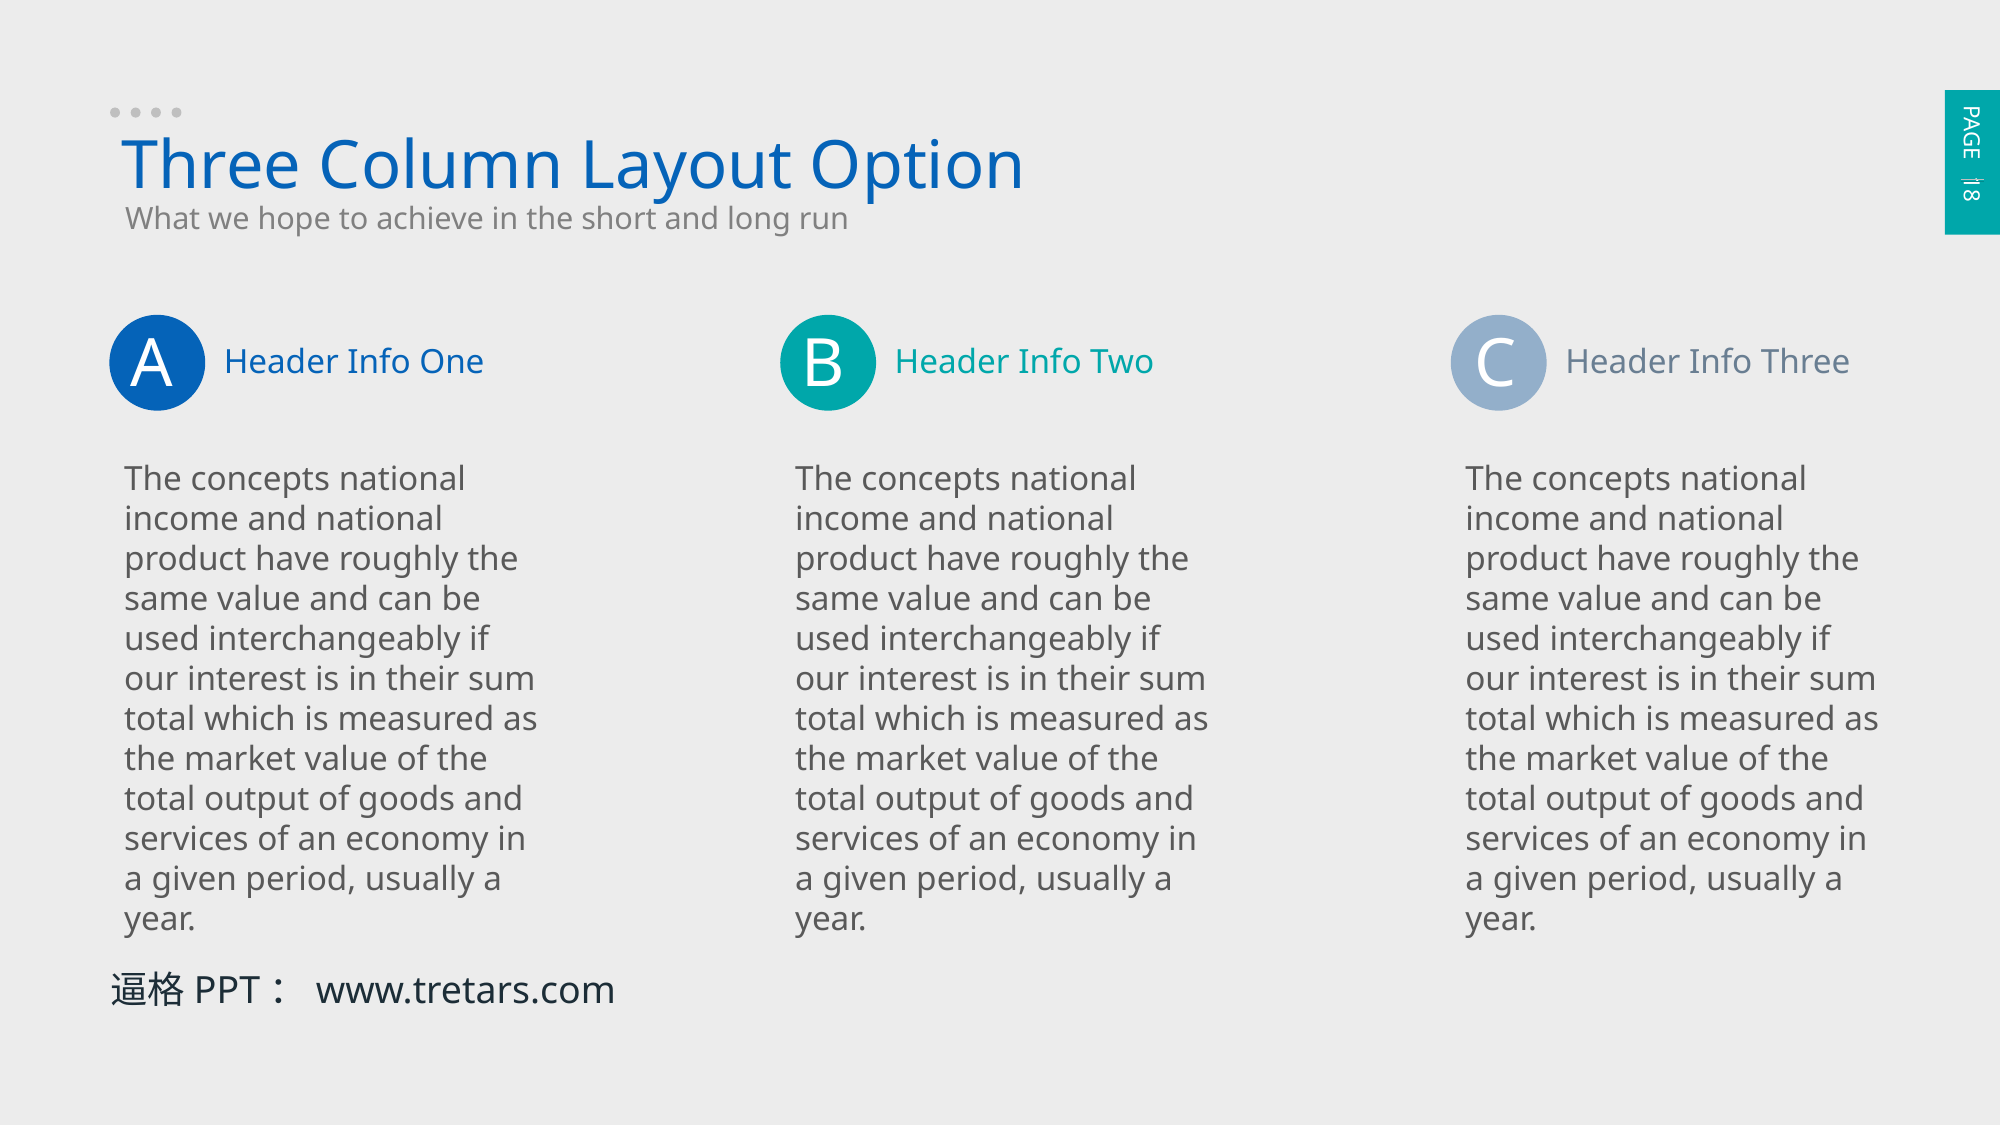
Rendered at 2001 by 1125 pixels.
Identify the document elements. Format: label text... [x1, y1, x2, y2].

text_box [780, 312, 1238, 950]
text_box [109, 312, 567, 950]
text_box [1450, 312, 1909, 950]
text_box 逼格PPT：www.tretars.com [95, 958, 631, 1018]
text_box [90, 114, 1059, 244]
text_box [1944, 90, 2000, 235]
